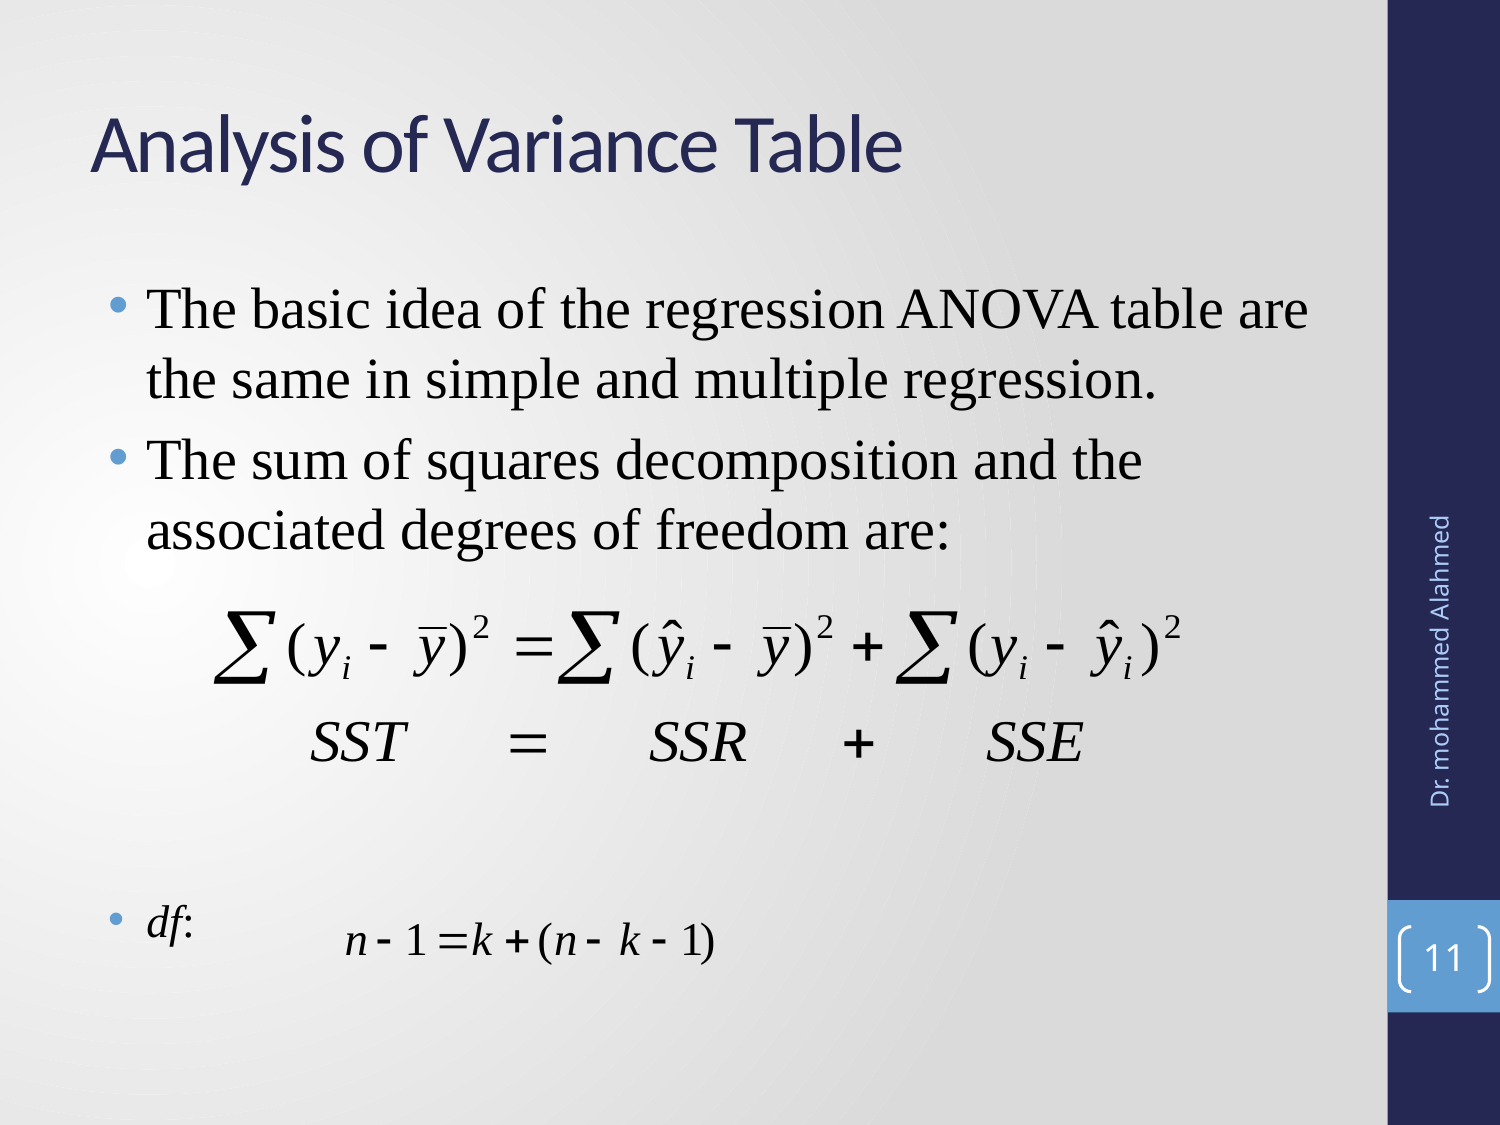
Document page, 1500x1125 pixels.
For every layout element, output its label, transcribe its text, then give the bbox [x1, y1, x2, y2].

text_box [204, 599, 1193, 788]
slide_number 11 [1397, 925, 1492, 994]
footer Dr. mohammed Alahmed [1408, 500, 1469, 889]
list The basic idea of the regression ANOVA table are the same in simple and multiple regression. The sum of squares decomposition and the associated degrees of freedom are: df: [75, 262, 1325, 1050]
title Analysis of Variance Table [75, 45, 1325, 233]
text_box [336, 911, 725, 976]
